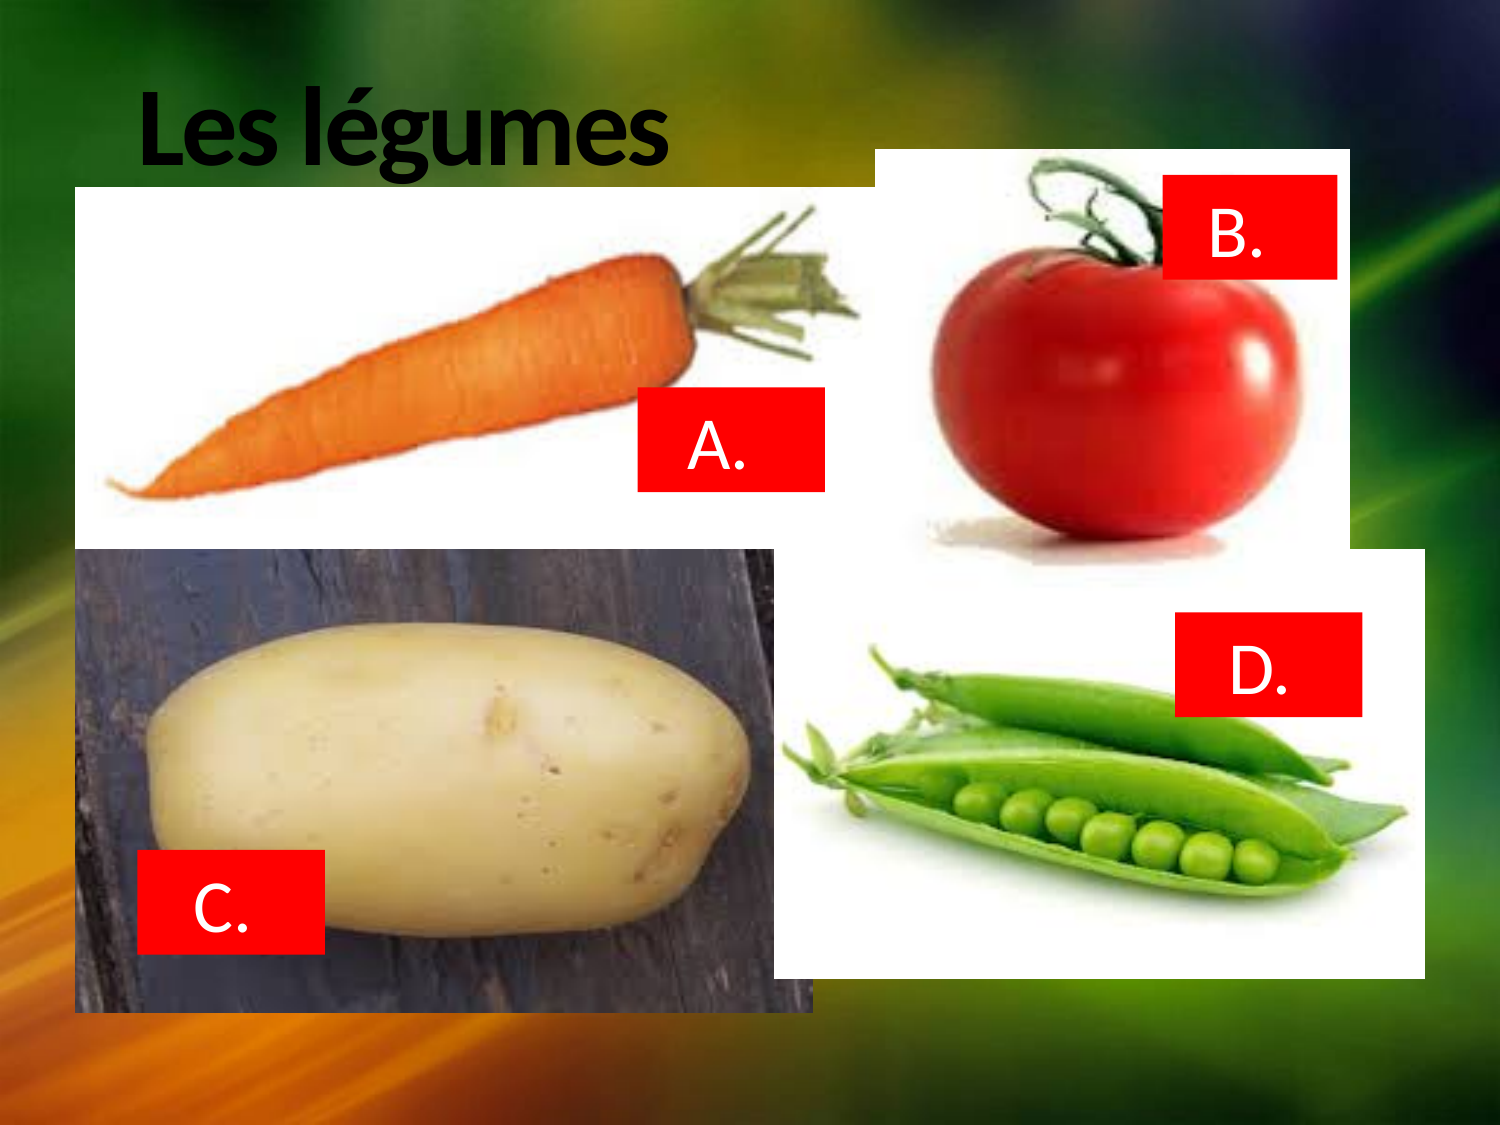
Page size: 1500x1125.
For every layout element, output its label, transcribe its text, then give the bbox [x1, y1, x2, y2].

title Les légumes [137, 4, 1293, 187]
picture [0, 0, 1500, 1125]
